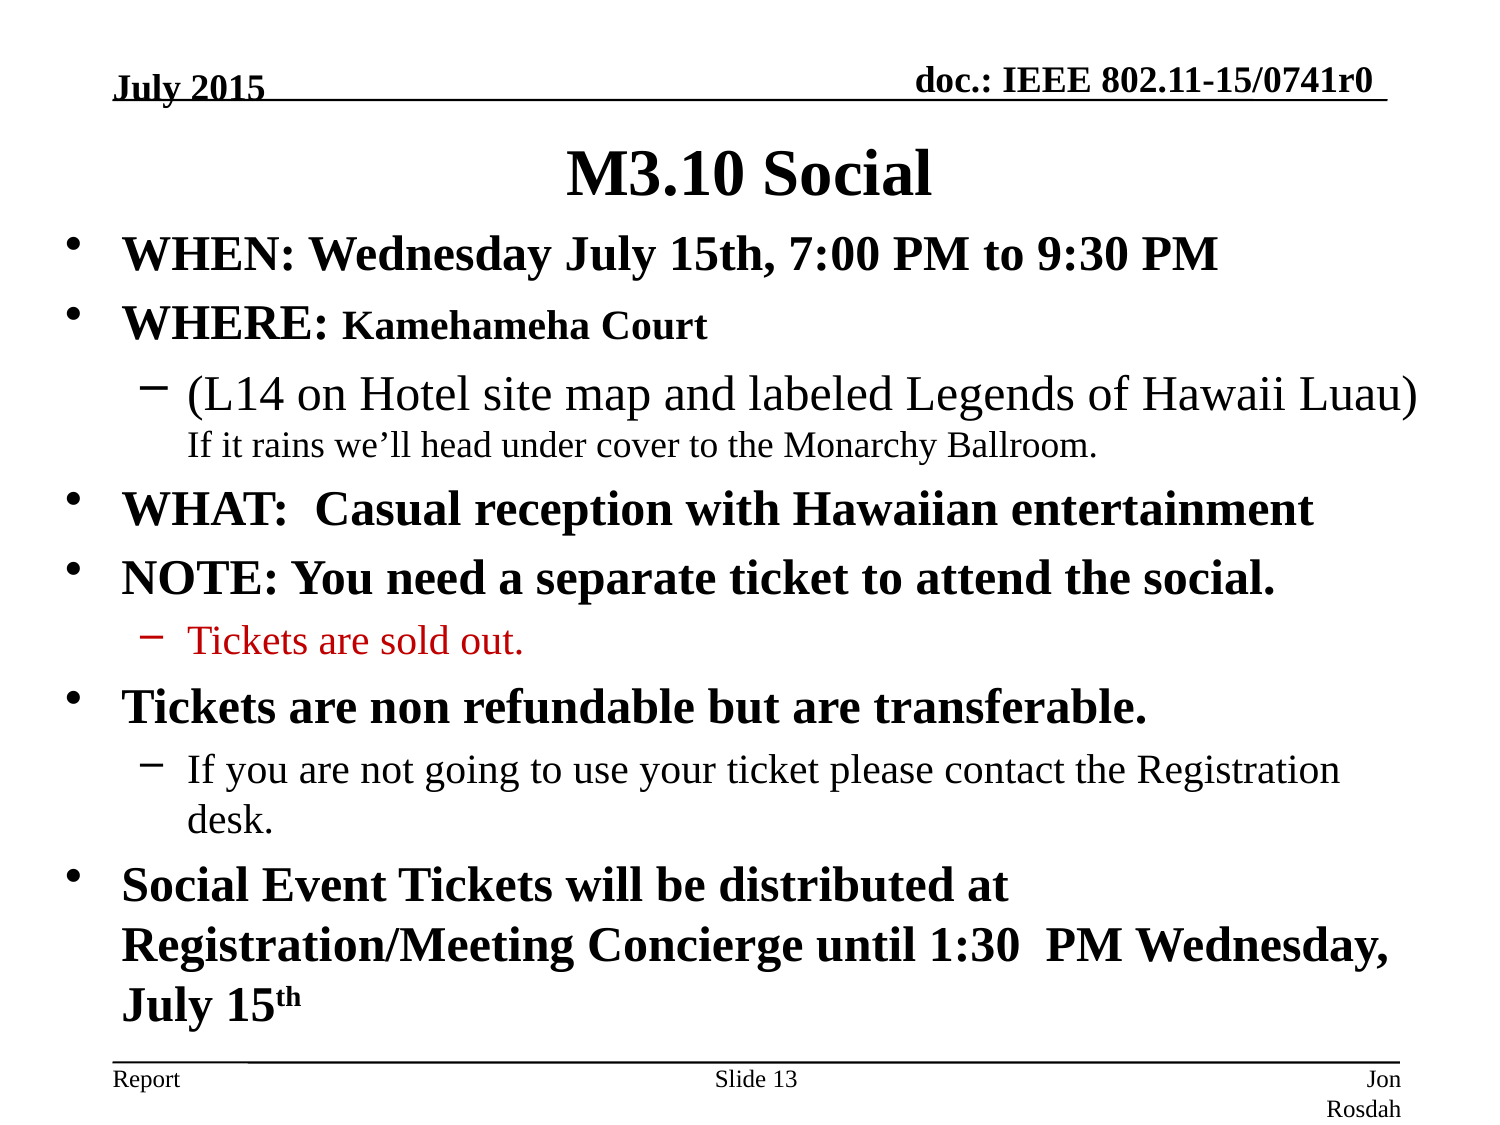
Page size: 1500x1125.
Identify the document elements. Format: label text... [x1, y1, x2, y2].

footer Jon Rosdahl (CSR) [1324, 1061, 1402, 1093]
title M3.10 Social [112, 112, 1388, 212]
slide_number Slide 13 [712, 1061, 800, 1093]
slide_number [112, 62, 361, 109]
list WHEN: Wednesday July 15th, 7:00 PM to 9:30 PM WHERE: Kamehameha Court (L14 on Hotel site map and labeled Legends of Hawaii Luau) If it rains we’ll head under cover to the Monarchy Ballroom. WHAT: Casual reception with Hawaiian entertainment NOTE: You need a separate ticket to attend the social. Tickets are sold out. Tickets are non refundable but are transferable. If you are not going to use your ticket please contact the Registration desk. Social Event Tickets will be distributed at Registration/Meeting Concierge until 1:30 PM Wednesday, July 15th [49, 212, 1451, 1051]
